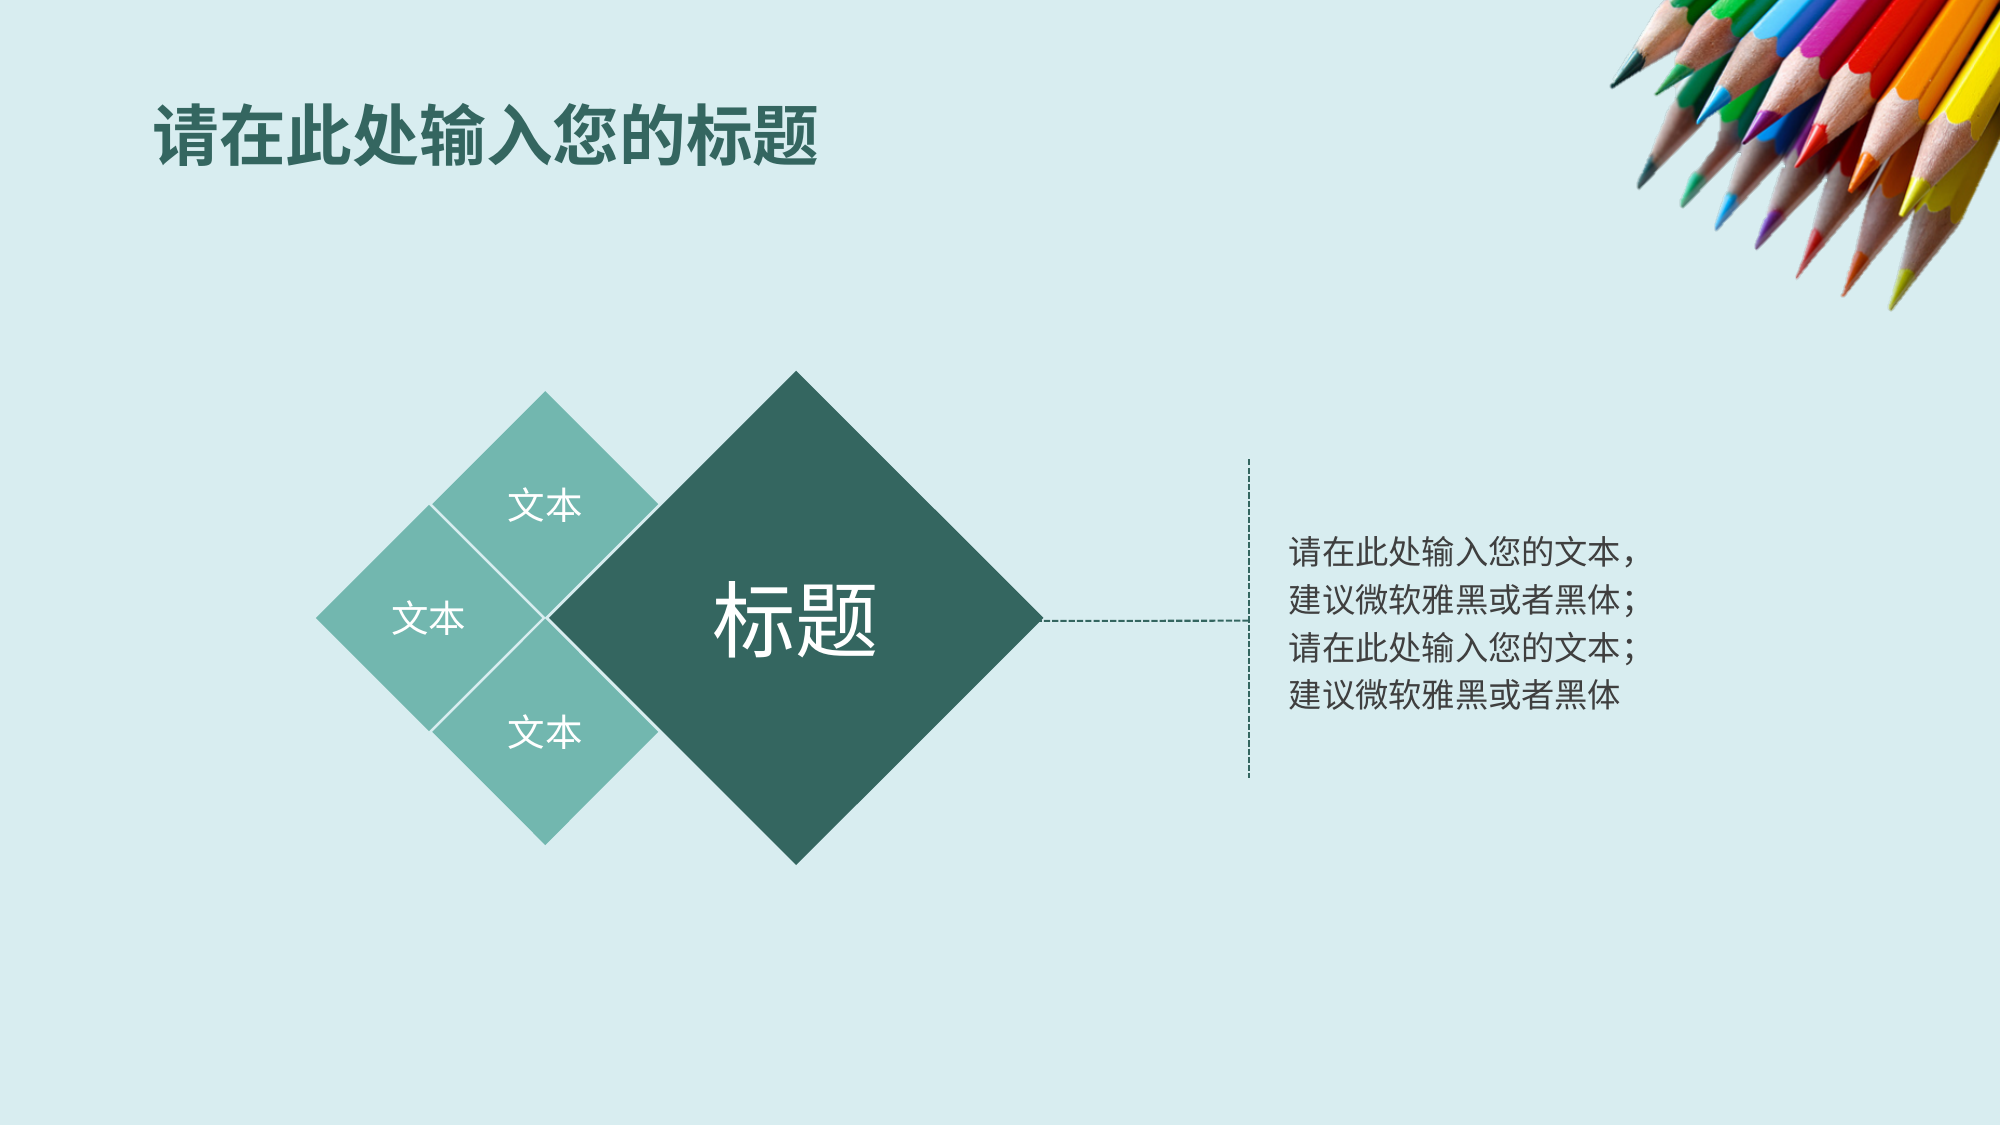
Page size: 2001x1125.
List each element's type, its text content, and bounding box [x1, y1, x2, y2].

title 请在此处输入您的标题 [137, 59, 1863, 219]
picture [1575, 0, 2000, 315]
text_box 标题 [547, 369, 1045, 867]
text_box 文本 [430, 617, 660, 847]
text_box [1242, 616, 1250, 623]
text_box 文本 [314, 503, 544, 733]
text_box 文本 [430, 389, 660, 618]
text_box 请在此处输入您的文本，建议微软雅黑或者黑体；请在此处输入您的文本；建议微软雅黑或者黑体 [1274, 459, 1690, 778]
